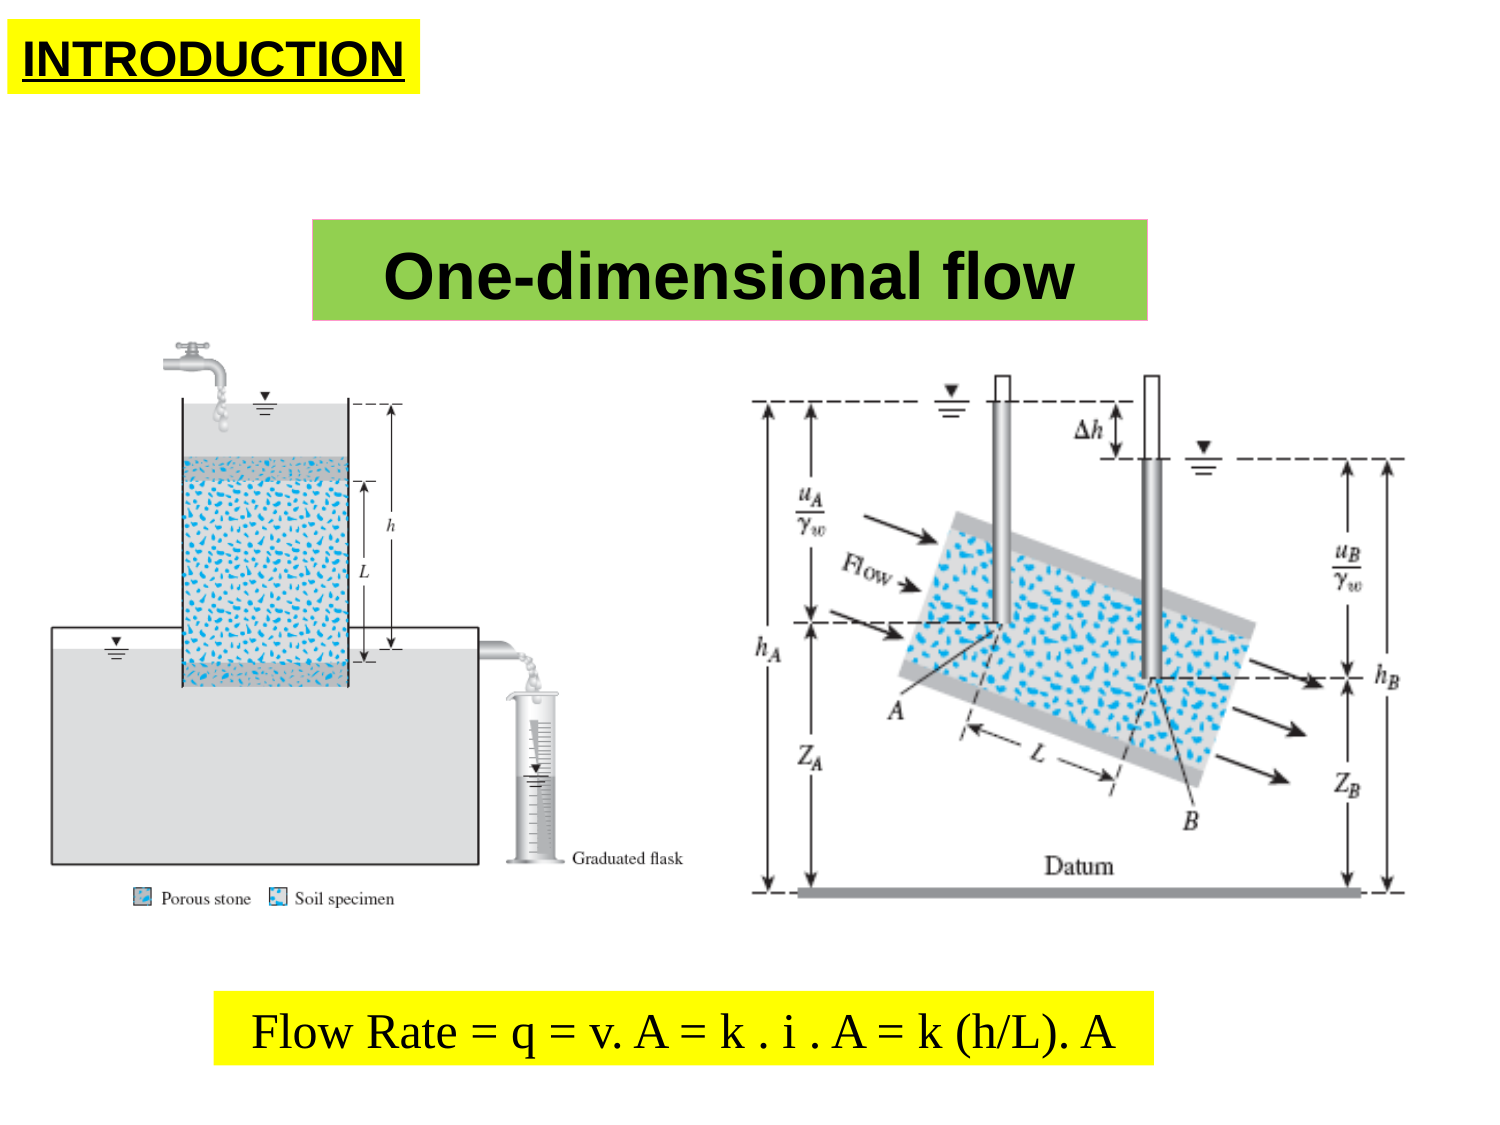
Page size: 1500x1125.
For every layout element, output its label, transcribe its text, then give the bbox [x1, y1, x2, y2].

text_box INTRODUCTION [7, 19, 421, 94]
picture [23, 315, 704, 923]
text_box Flow Rate = q = v. A = k . i . A = k (h/L). A [213, 990, 1154, 1066]
title One-dimensional flow [312, 219, 1148, 321]
picture [730, 349, 1454, 923]
